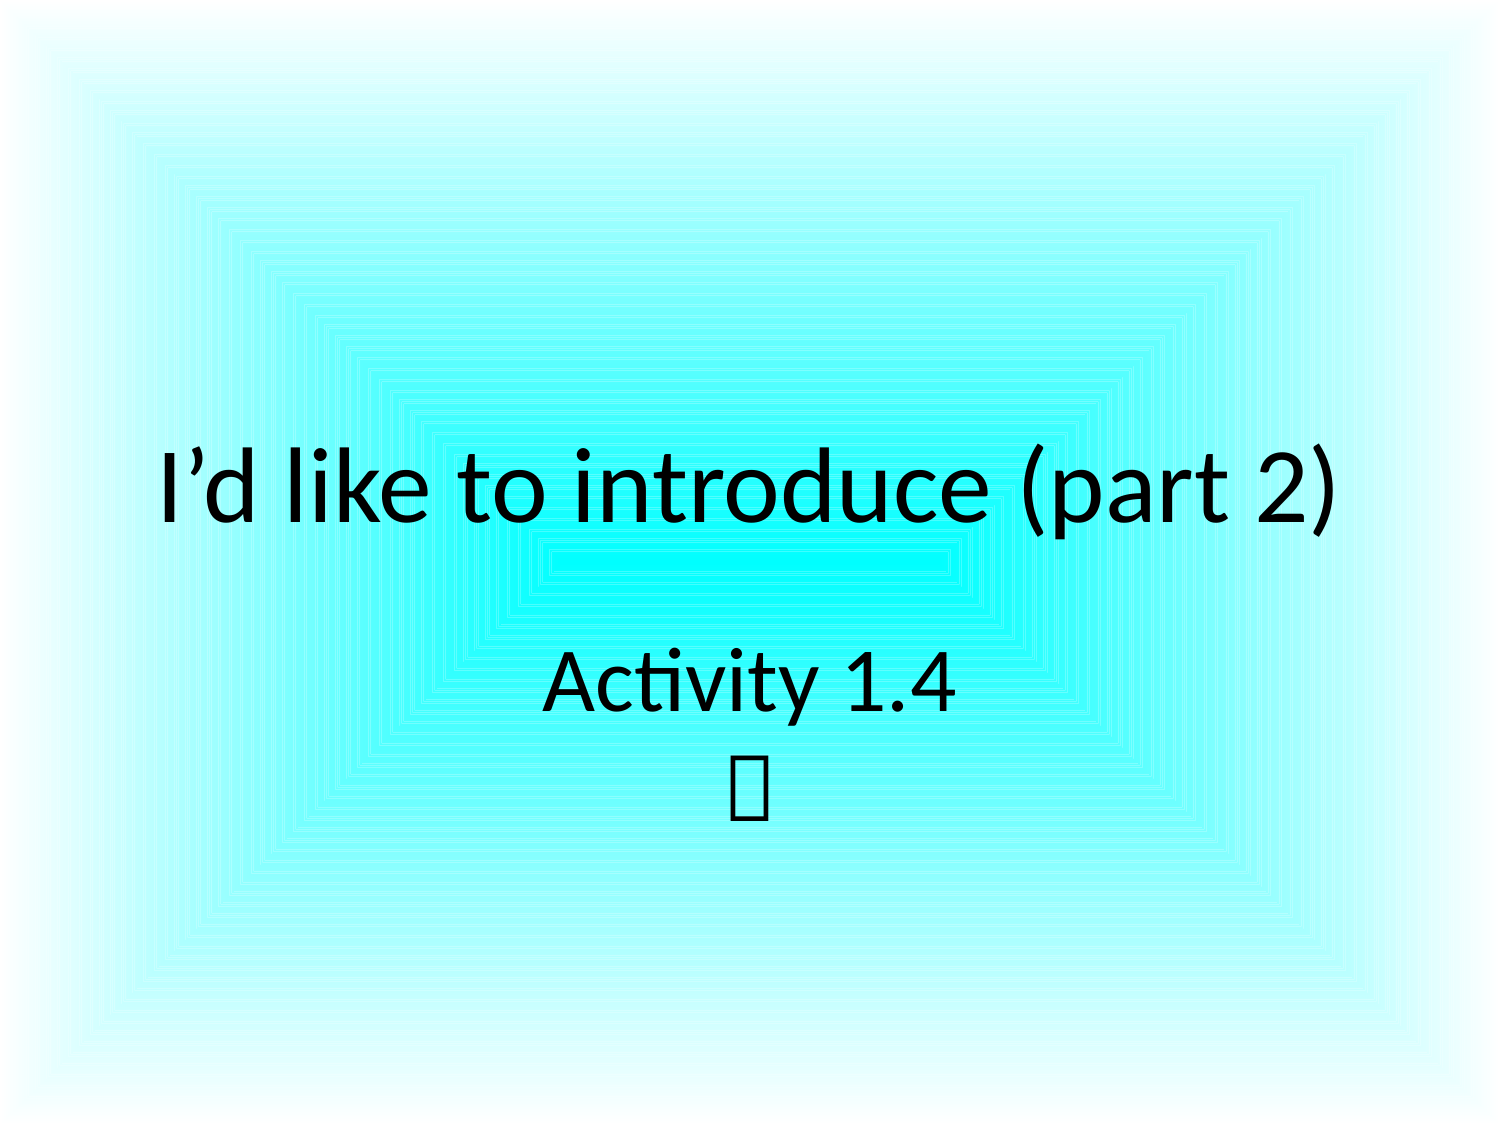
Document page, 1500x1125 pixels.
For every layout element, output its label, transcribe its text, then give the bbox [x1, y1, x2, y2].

title I’d like to introduce (part 2) [112, 358, 1388, 600]
text_box Activity 1.4  [112, 608, 1388, 850]
